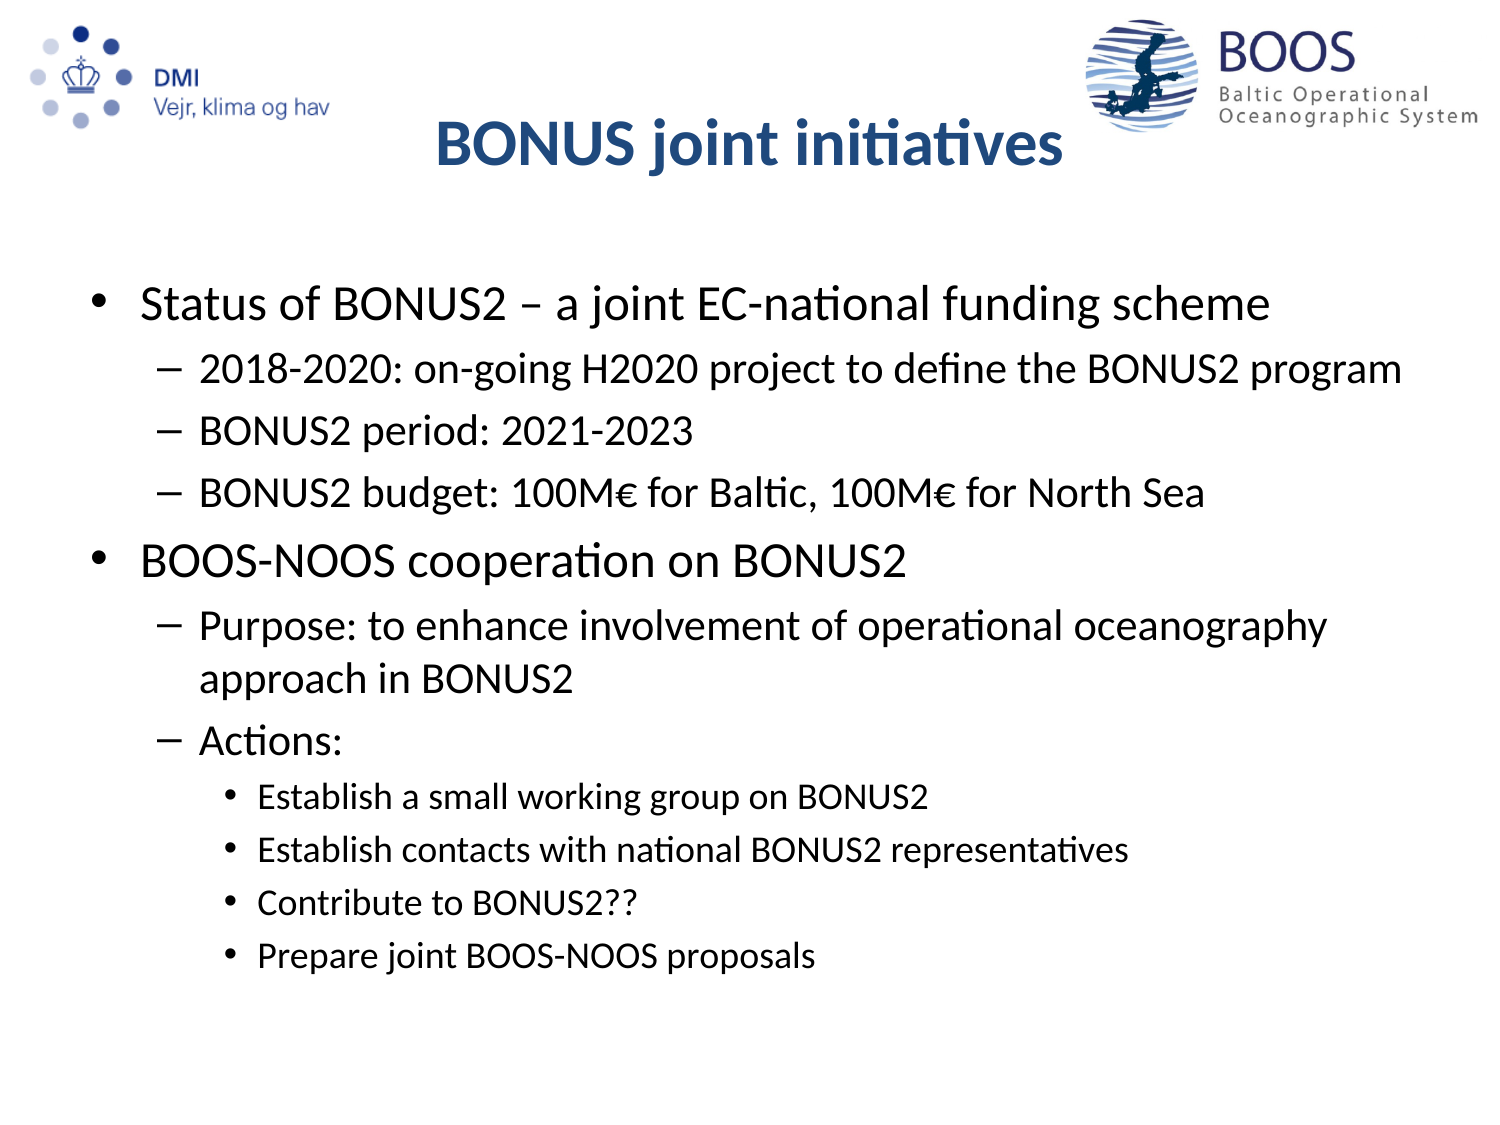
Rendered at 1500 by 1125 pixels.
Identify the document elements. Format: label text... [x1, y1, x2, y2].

picture [21, 4, 337, 138]
picture [1085, 2, 1488, 163]
list Status of BONUS2 – a joint EC-national funding scheme 2018-2020: on-going H2020 project to define the BONUS2 program BONUS2 period: 2021-2023 BONUS2 budget: 100M€ for Baltic, 100M€ for North Sea BOOS-NOOS cooperation on BONUS2 Purpose: to enhance involvement of operational oceanography approach in BONUS2 Actions: Establish a small working group on BONUS2 Establish contacts with national BONUS2 representatives Contribute to BONUS2?? Prepare joint BOOS-NOOS proposals [75, 262, 1425, 1005]
title BONUS joint initiatives [75, 45, 1425, 233]
